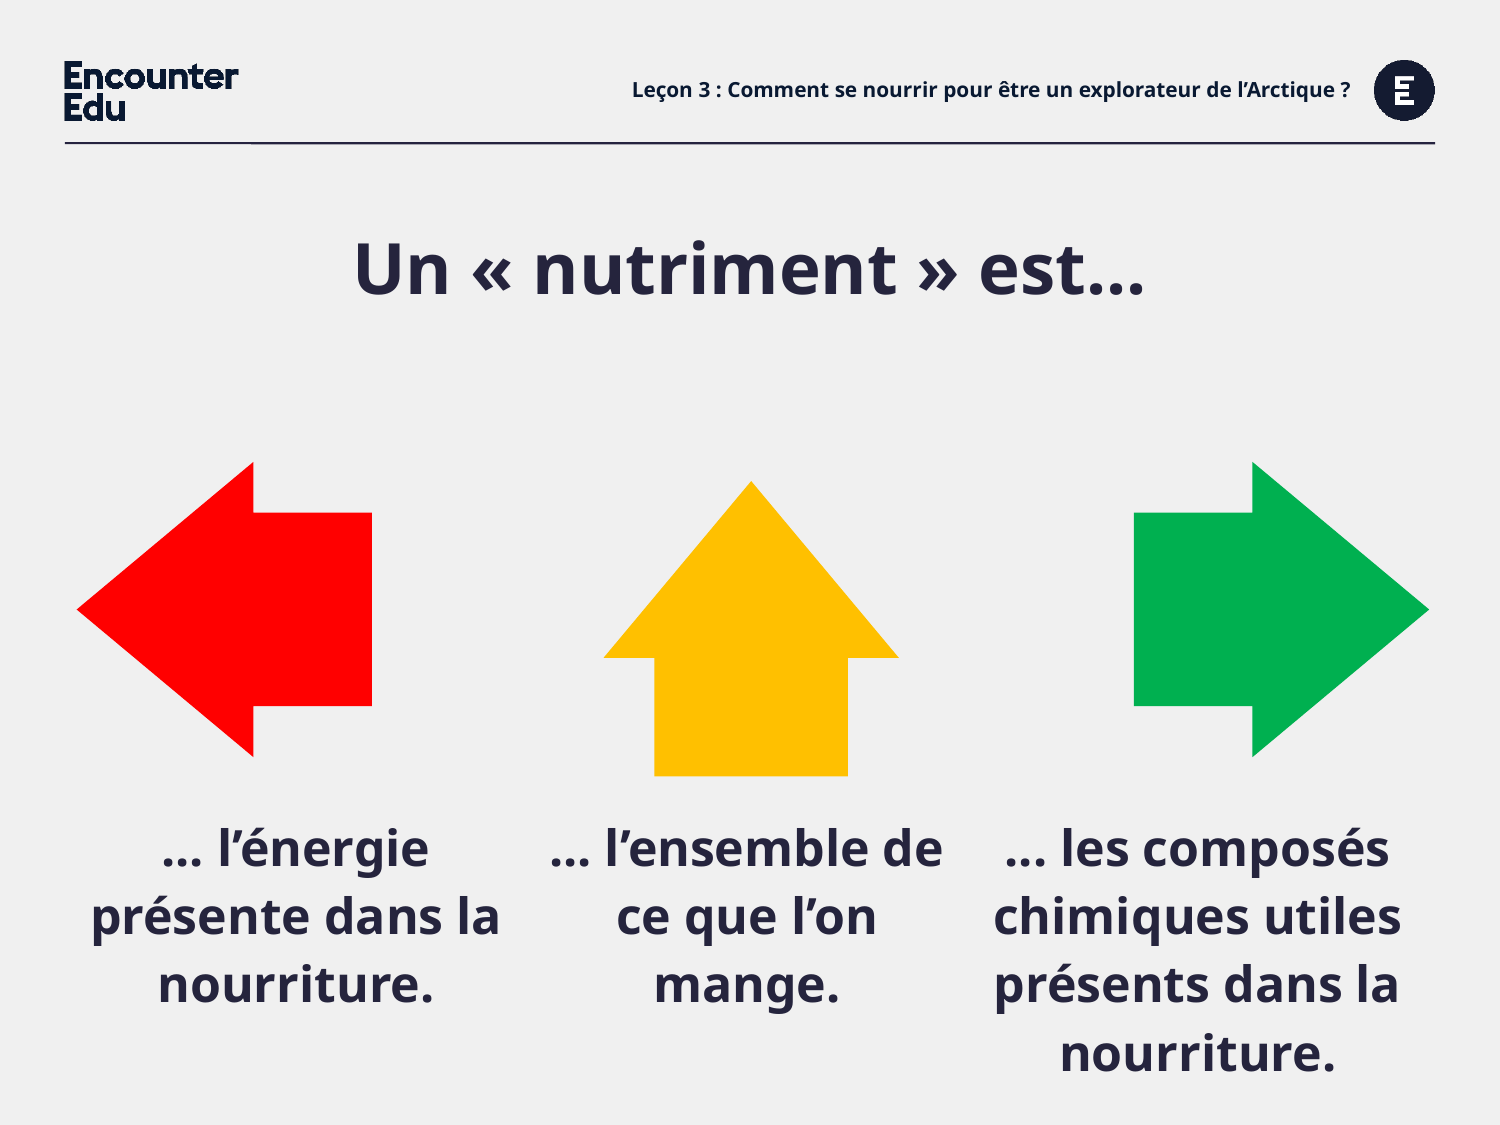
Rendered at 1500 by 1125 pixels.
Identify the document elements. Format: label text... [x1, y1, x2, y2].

picture [60, 59, 243, 122]
table_header ... l’énergie présente dans la nourriture. [71, 805, 522, 1060]
table_header ... les composés chimiques utiles présents dans la nourriture. [972, 805, 1423, 1060]
text_box [74, 459, 375, 760]
title Leçon 3 : Comment se nourrir pour être un explorateur de l’Arctique ? [406, 67, 1359, 114]
table_header ... l’ensemble de ce que l’on mange. [522, 805, 972, 1060]
text_box [1131, 459, 1432, 760]
picture [1372, 58, 1436, 122]
text_box Un « nutriment » est... [73, 215, 1427, 316]
text_box [601, 478, 901, 779]
